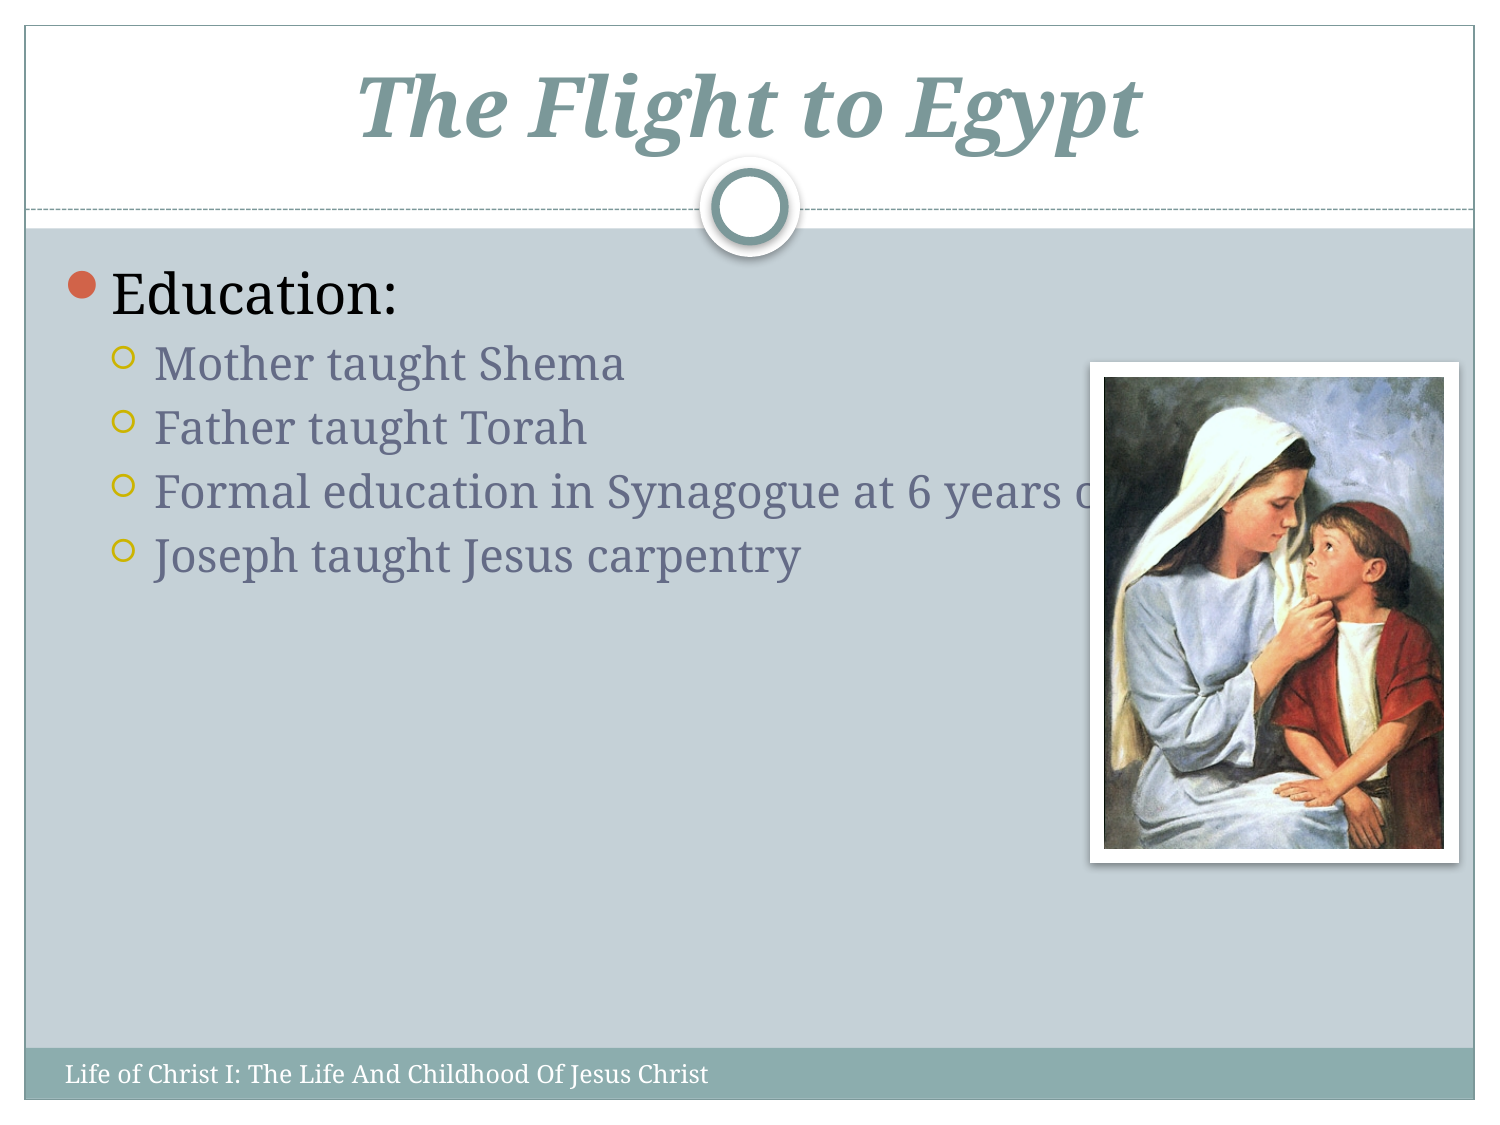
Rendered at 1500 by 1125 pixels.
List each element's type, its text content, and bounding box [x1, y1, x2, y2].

list Education: Mother taught Shema Father taught Torah Formal education in Synagogue at 6 years old Joseph taught Jesus carpentry [49, 250, 1445, 1001]
footer Life of Christ I: The Life And Childhood Of Jesus Christ [50, 1051, 866, 1112]
title The Flight to Egypt [49, 37, 1450, 162]
picture [1103, 376, 1445, 850]
